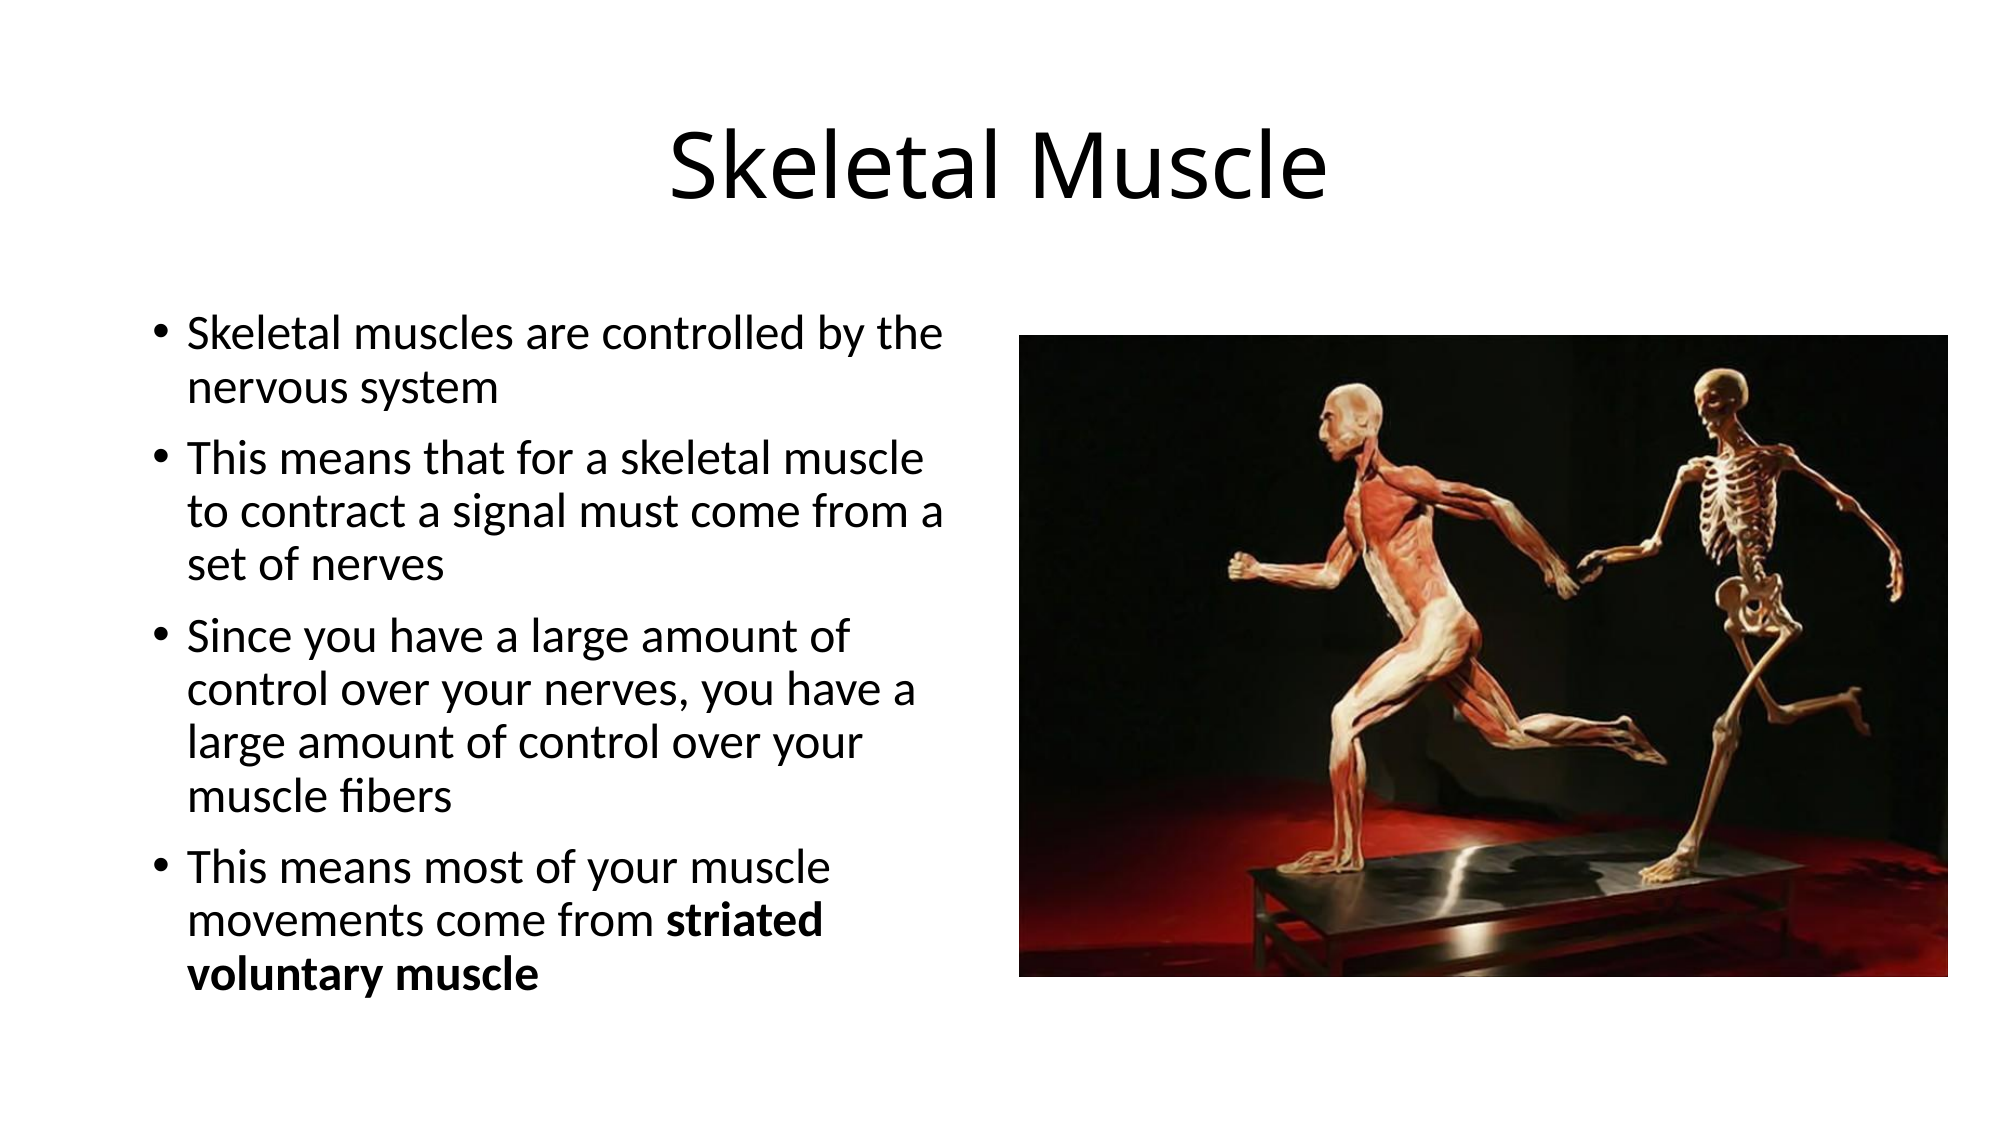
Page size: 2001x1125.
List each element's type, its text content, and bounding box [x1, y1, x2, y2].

picture [1019, 335, 1948, 977]
list Skeletal muscles are controlled by the nervous system This means that for a skeletal muscle to contract a signal must come from a set of nerves Since you have a large amount of control over your nerves, you have a large amount of control over your muscle fibers This means most of your muscle movements come from striated voluntary muscle [137, 299, 988, 1014]
title Skeletal Muscle [137, 59, 1863, 278]
